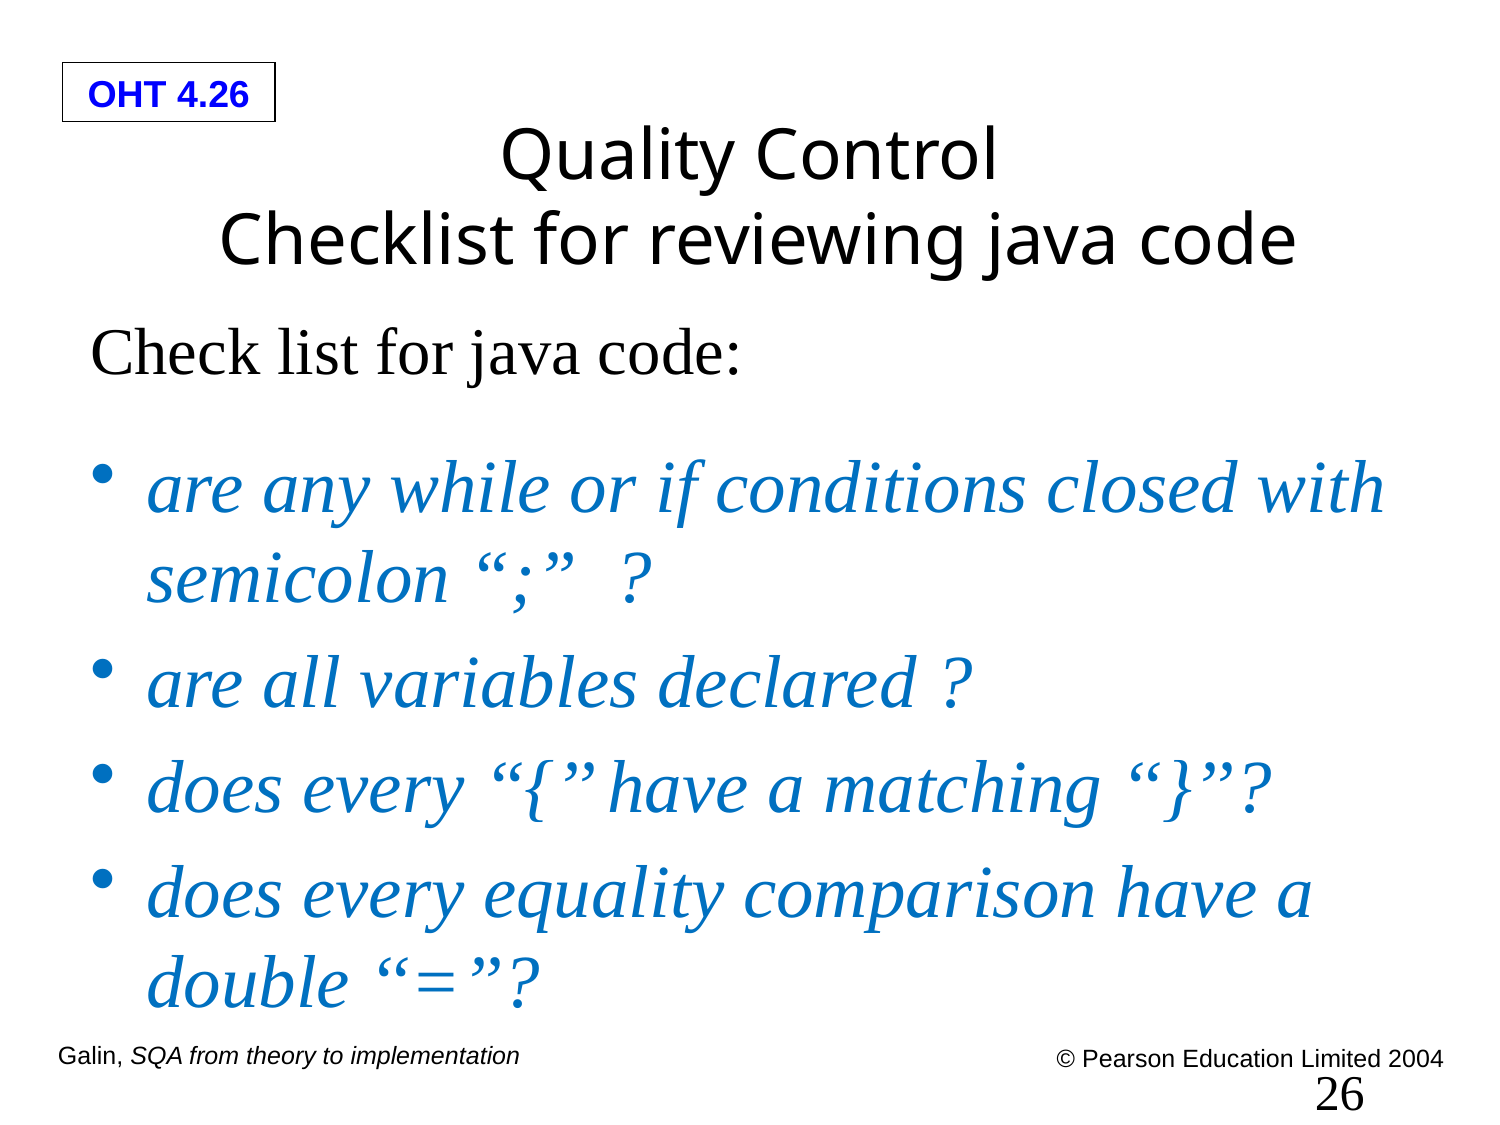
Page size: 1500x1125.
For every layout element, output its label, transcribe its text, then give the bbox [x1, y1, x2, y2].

list Check list for java code: are any while or if conditions closed with semicolon “;” ? are all variables declared ? does every ‘‘{’’ have a matching ‘‘}’’? does every equality comparison have a double ‘‘=’’? [74, 299, 1426, 1043]
title Quality Control Checklist for reviewing java code [112, 99, 1388, 288]
slide_number 26 [1299, 1052, 1425, 1113]
